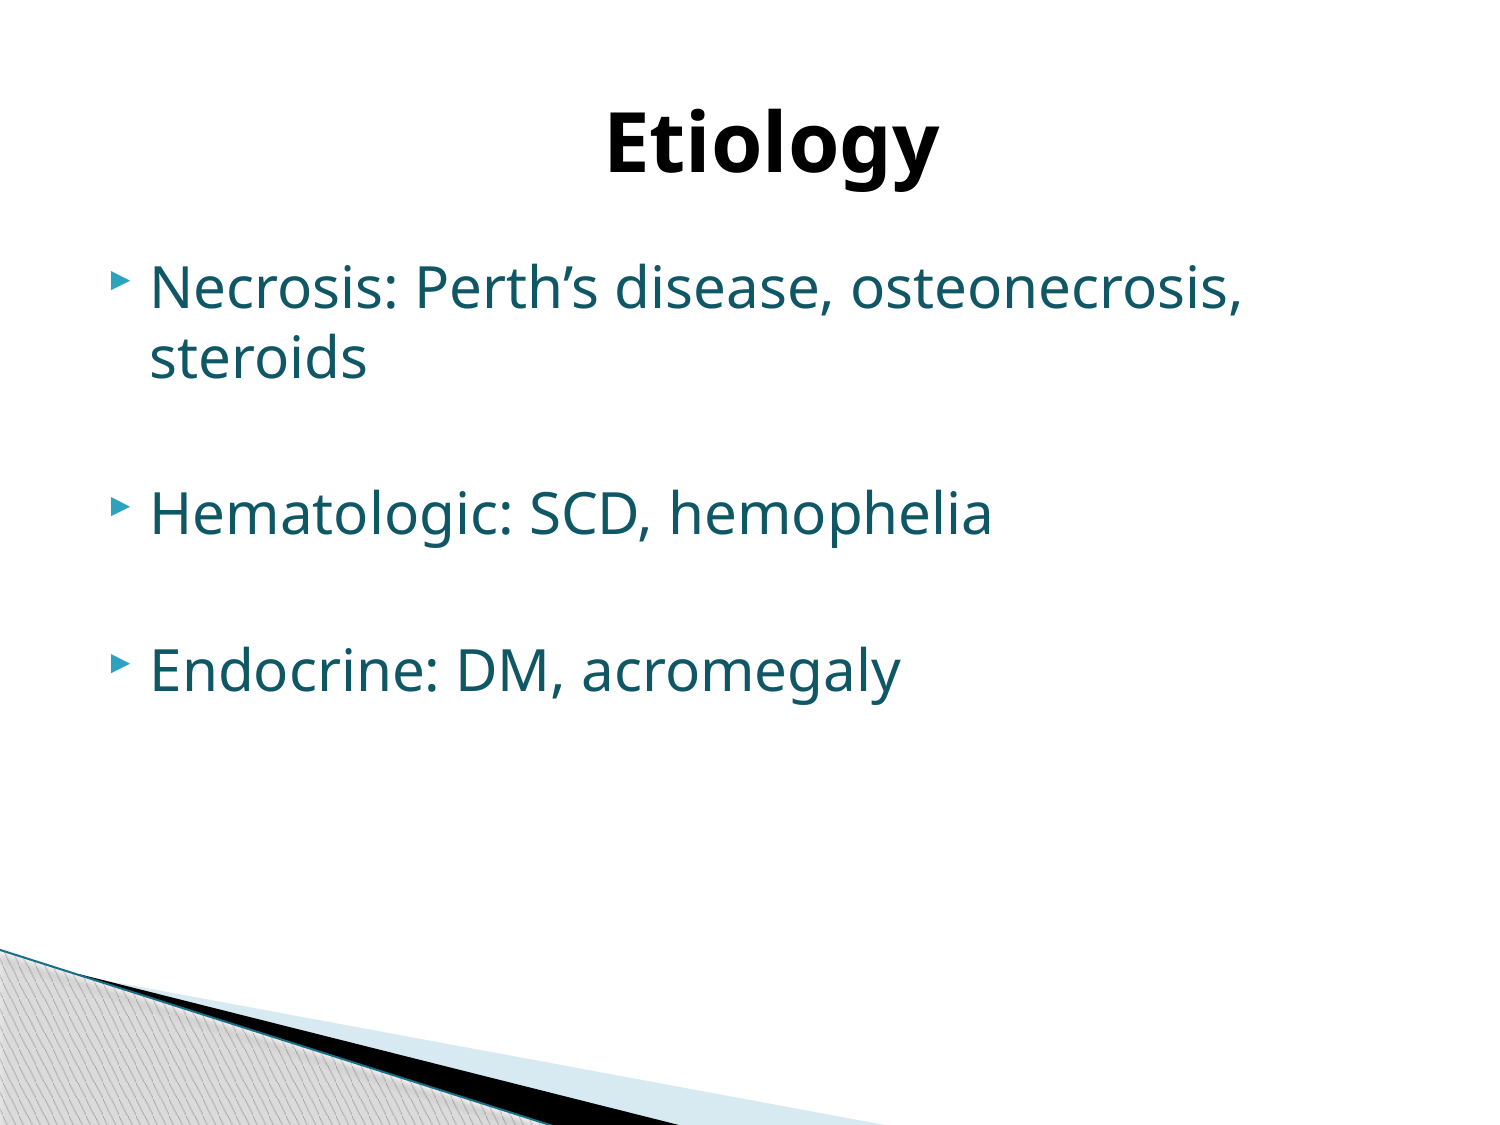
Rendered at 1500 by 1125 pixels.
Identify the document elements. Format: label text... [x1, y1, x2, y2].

title Etiology [75, 45, 1425, 233]
list Necrosis: Perth’s disease, osteonecrosis, steroids Hematologic: SCD, hemophelia Endocrine: DM, acromegaly [75, 243, 1425, 986]
